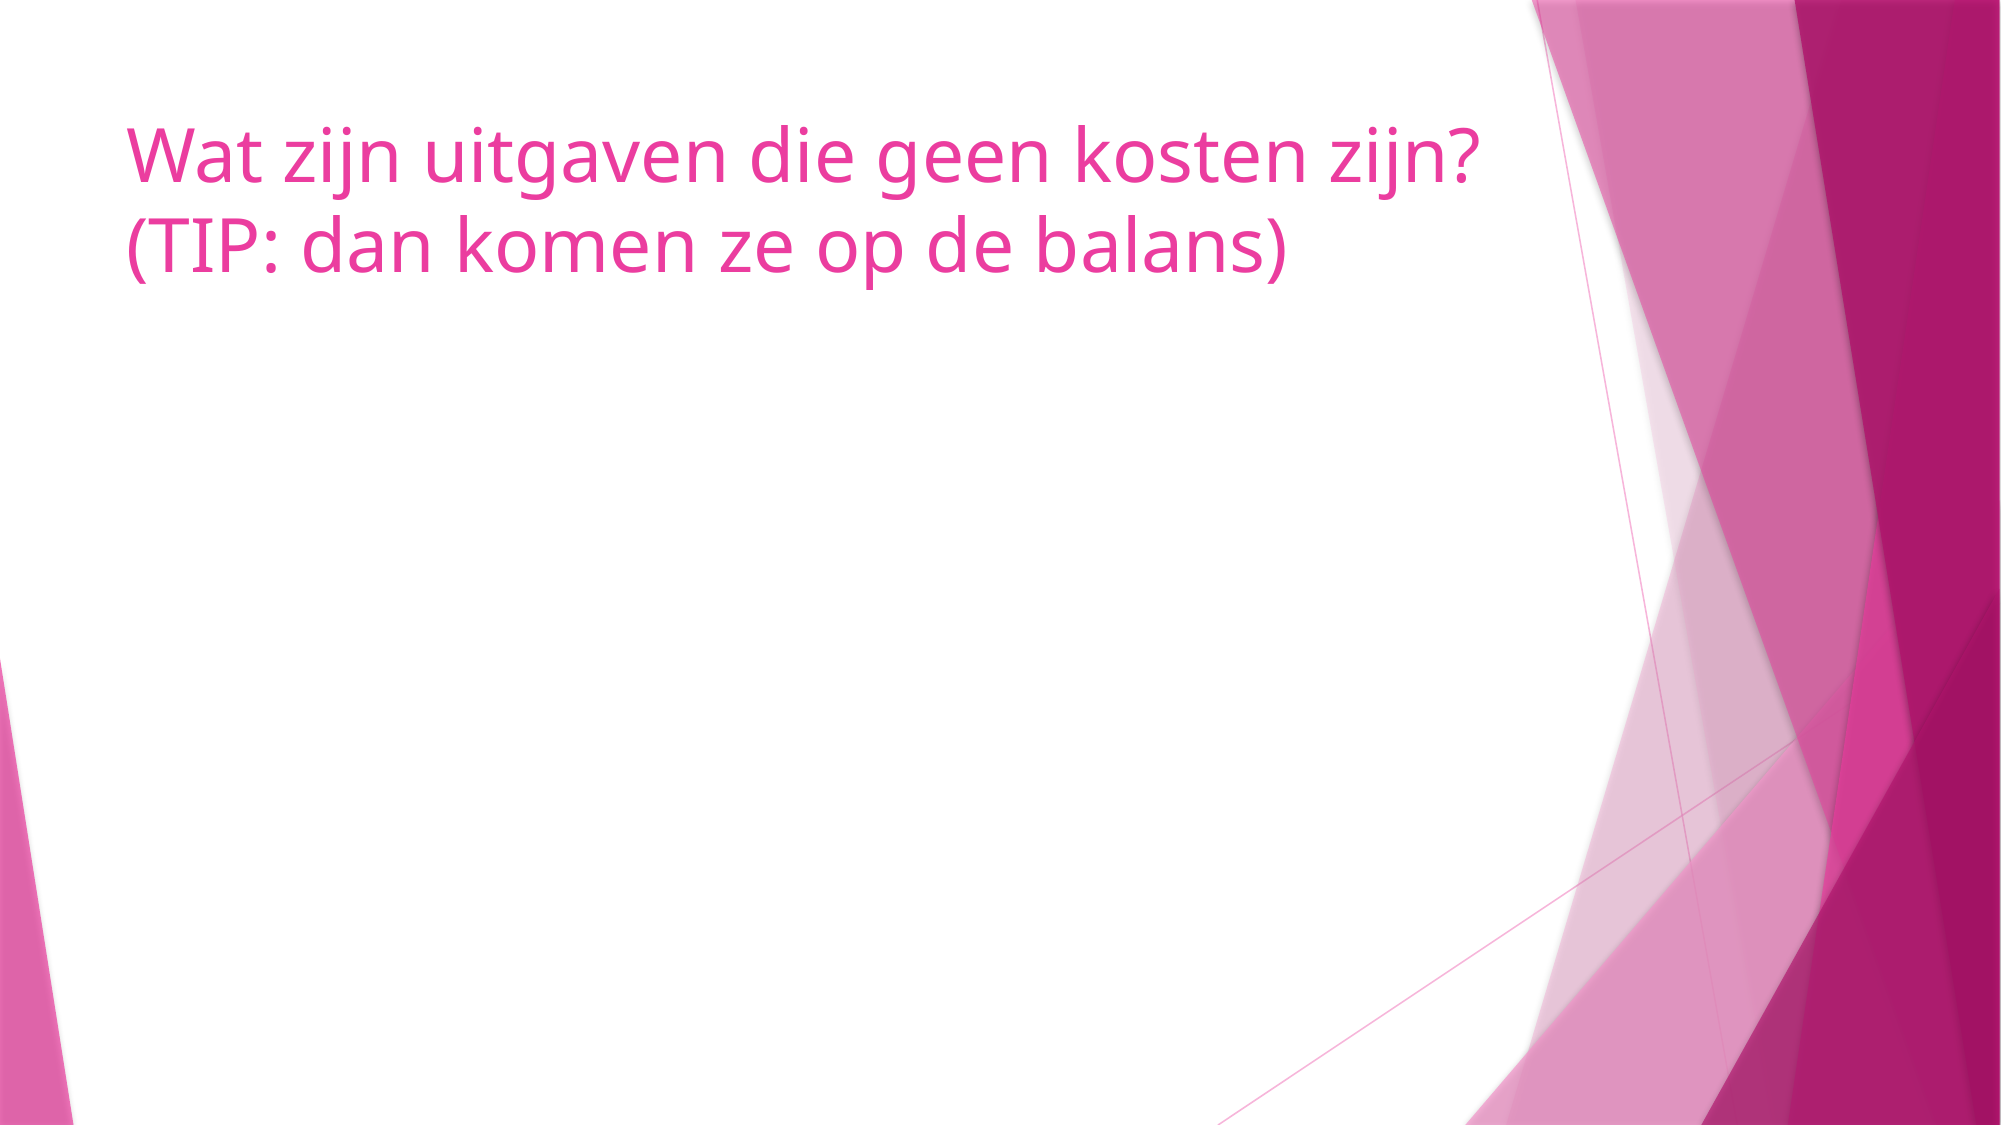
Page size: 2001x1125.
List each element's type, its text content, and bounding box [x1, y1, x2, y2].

title Wat zijn uitgaven die geen kosten zijn? (TIP: dan komen ze op de balans) [111, 99, 1522, 317]
